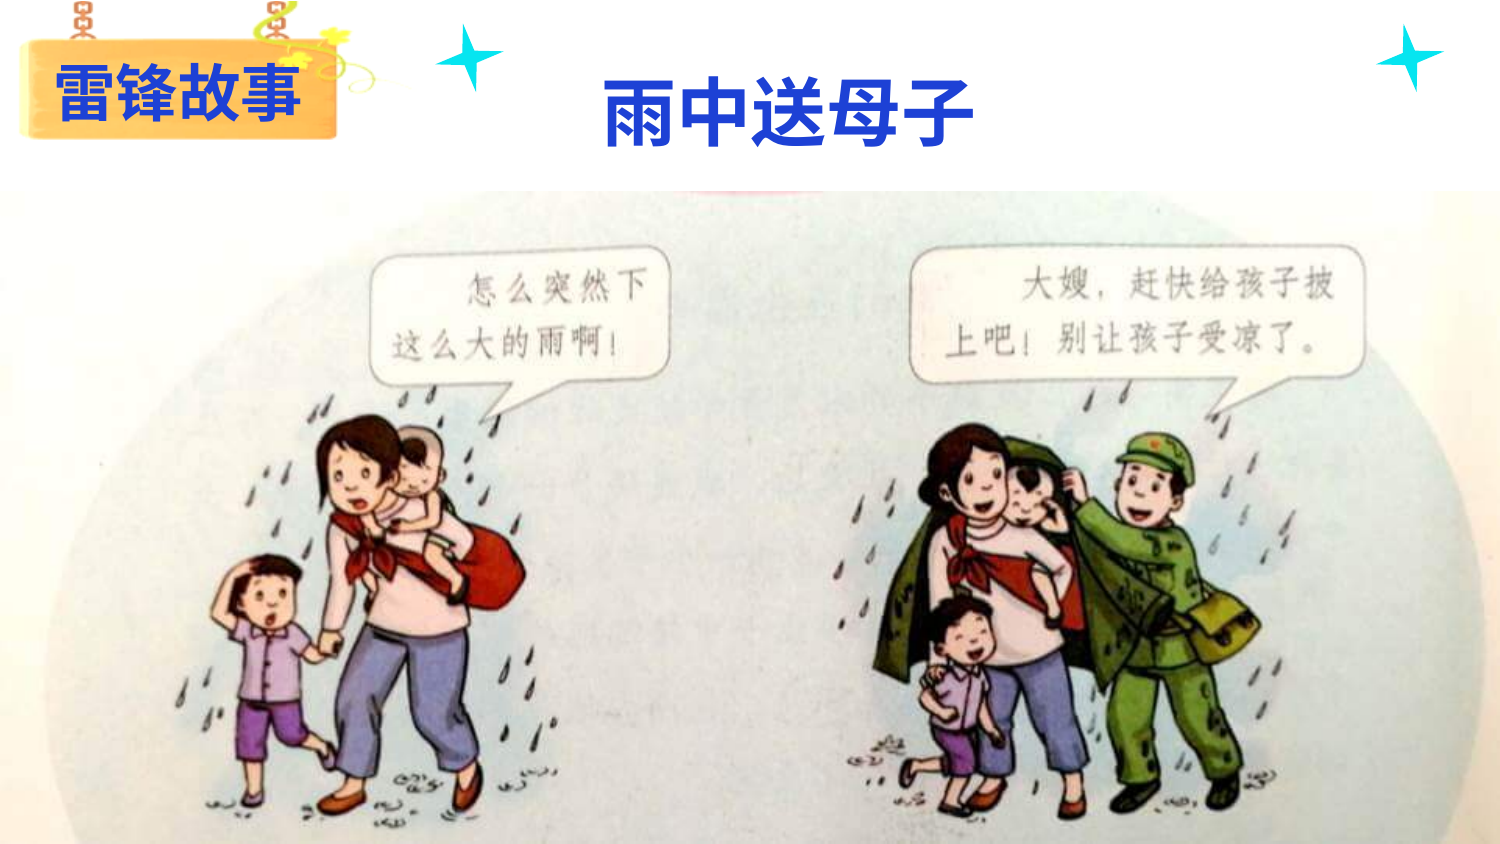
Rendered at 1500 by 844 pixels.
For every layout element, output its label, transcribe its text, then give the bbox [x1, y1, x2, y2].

text_box [1375, 23, 1445, 93]
picture [0, 1, 429, 151]
picture [0, 191, 1500, 844]
text_box 雨中送母子 [590, 60, 989, 162]
text_box [434, 23, 505, 93]
